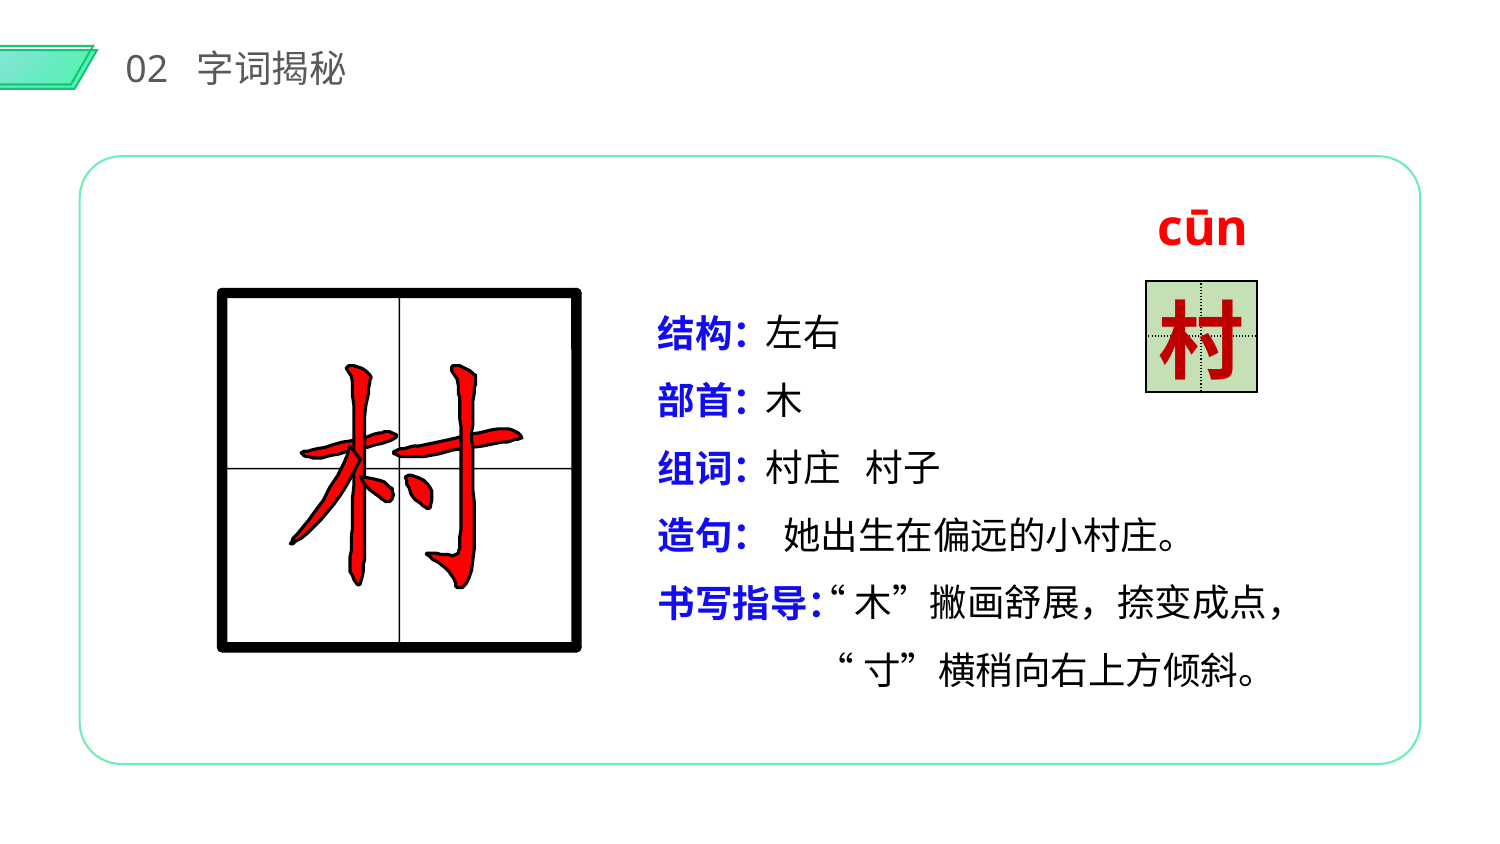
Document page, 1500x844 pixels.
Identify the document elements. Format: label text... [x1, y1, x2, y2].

text_box 左右 木 村庄 村子 她出生在偏远的小村庄。 “木”撇画舒展，捺变成点， “寸”横稍向右上方倾斜。 [754, 281, 1482, 698]
text_box cūn [1146, 190, 1270, 262]
text_box 结构： 部首： 组词： 造句： 书写指导： [646, 281, 754, 631]
list 02 字词揭秘 [114, 44, 507, 99]
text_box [222, 293, 577, 648]
text_box 村 [1147, 281, 1256, 396]
